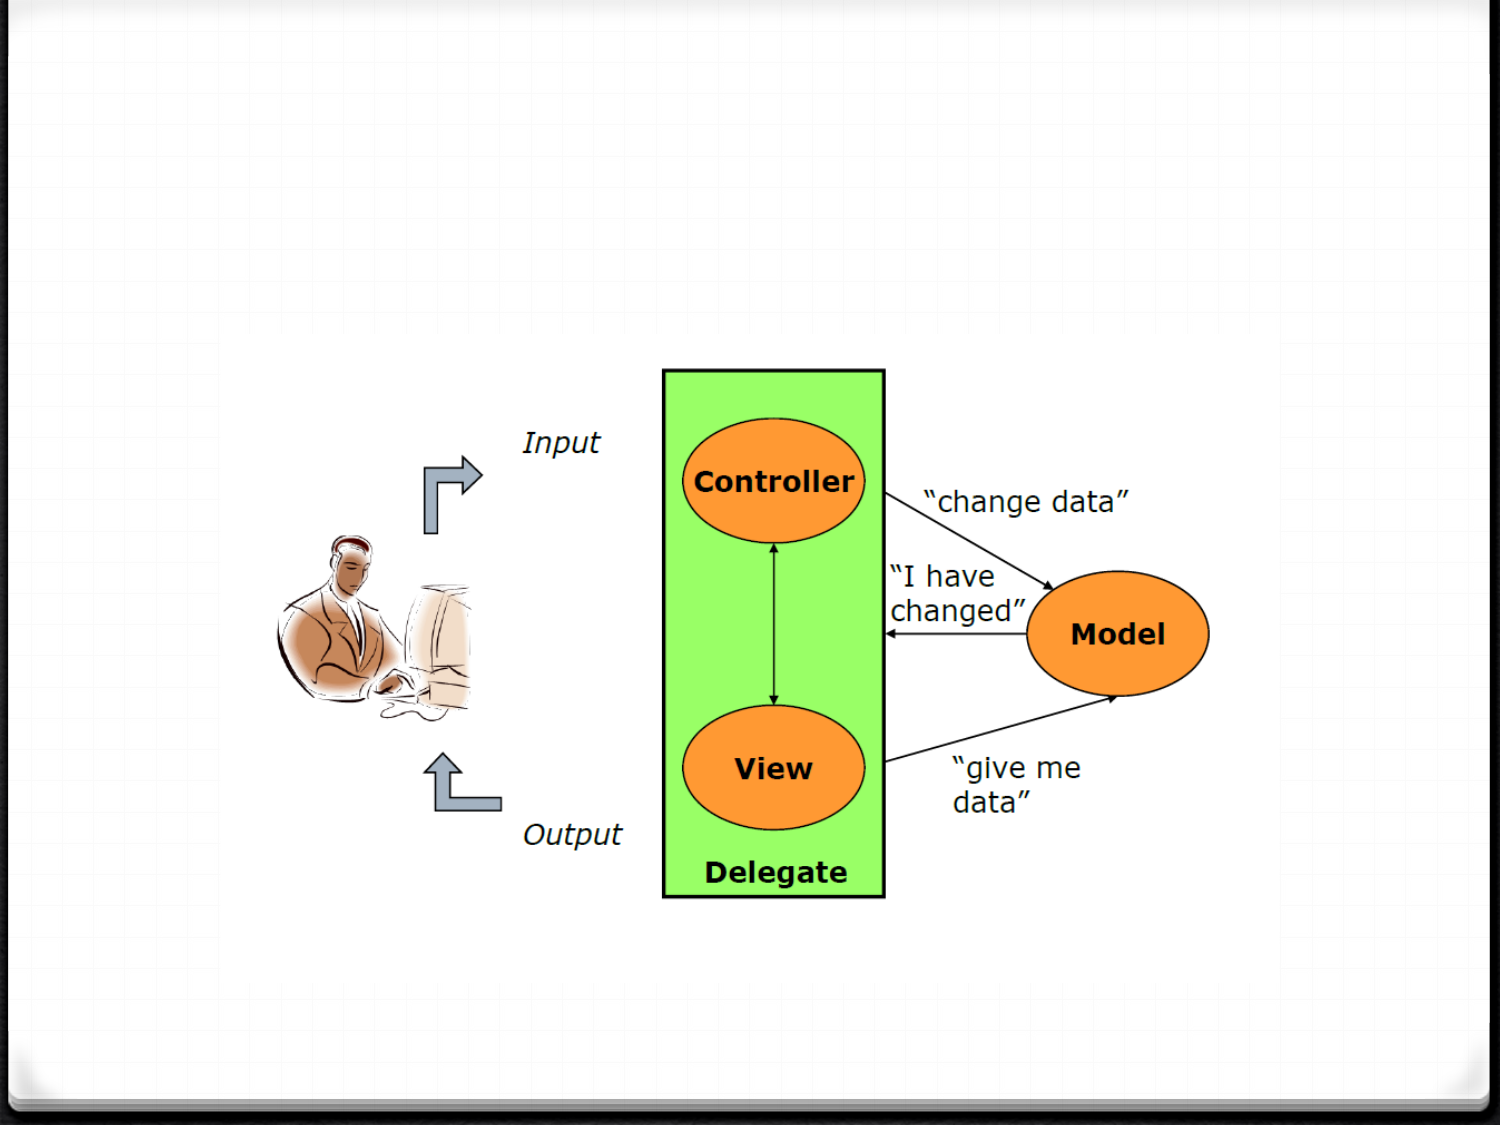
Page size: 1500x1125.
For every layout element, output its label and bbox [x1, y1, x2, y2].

picture [0, 0, 1500, 1125]
list [220, 334, 1280, 983]
